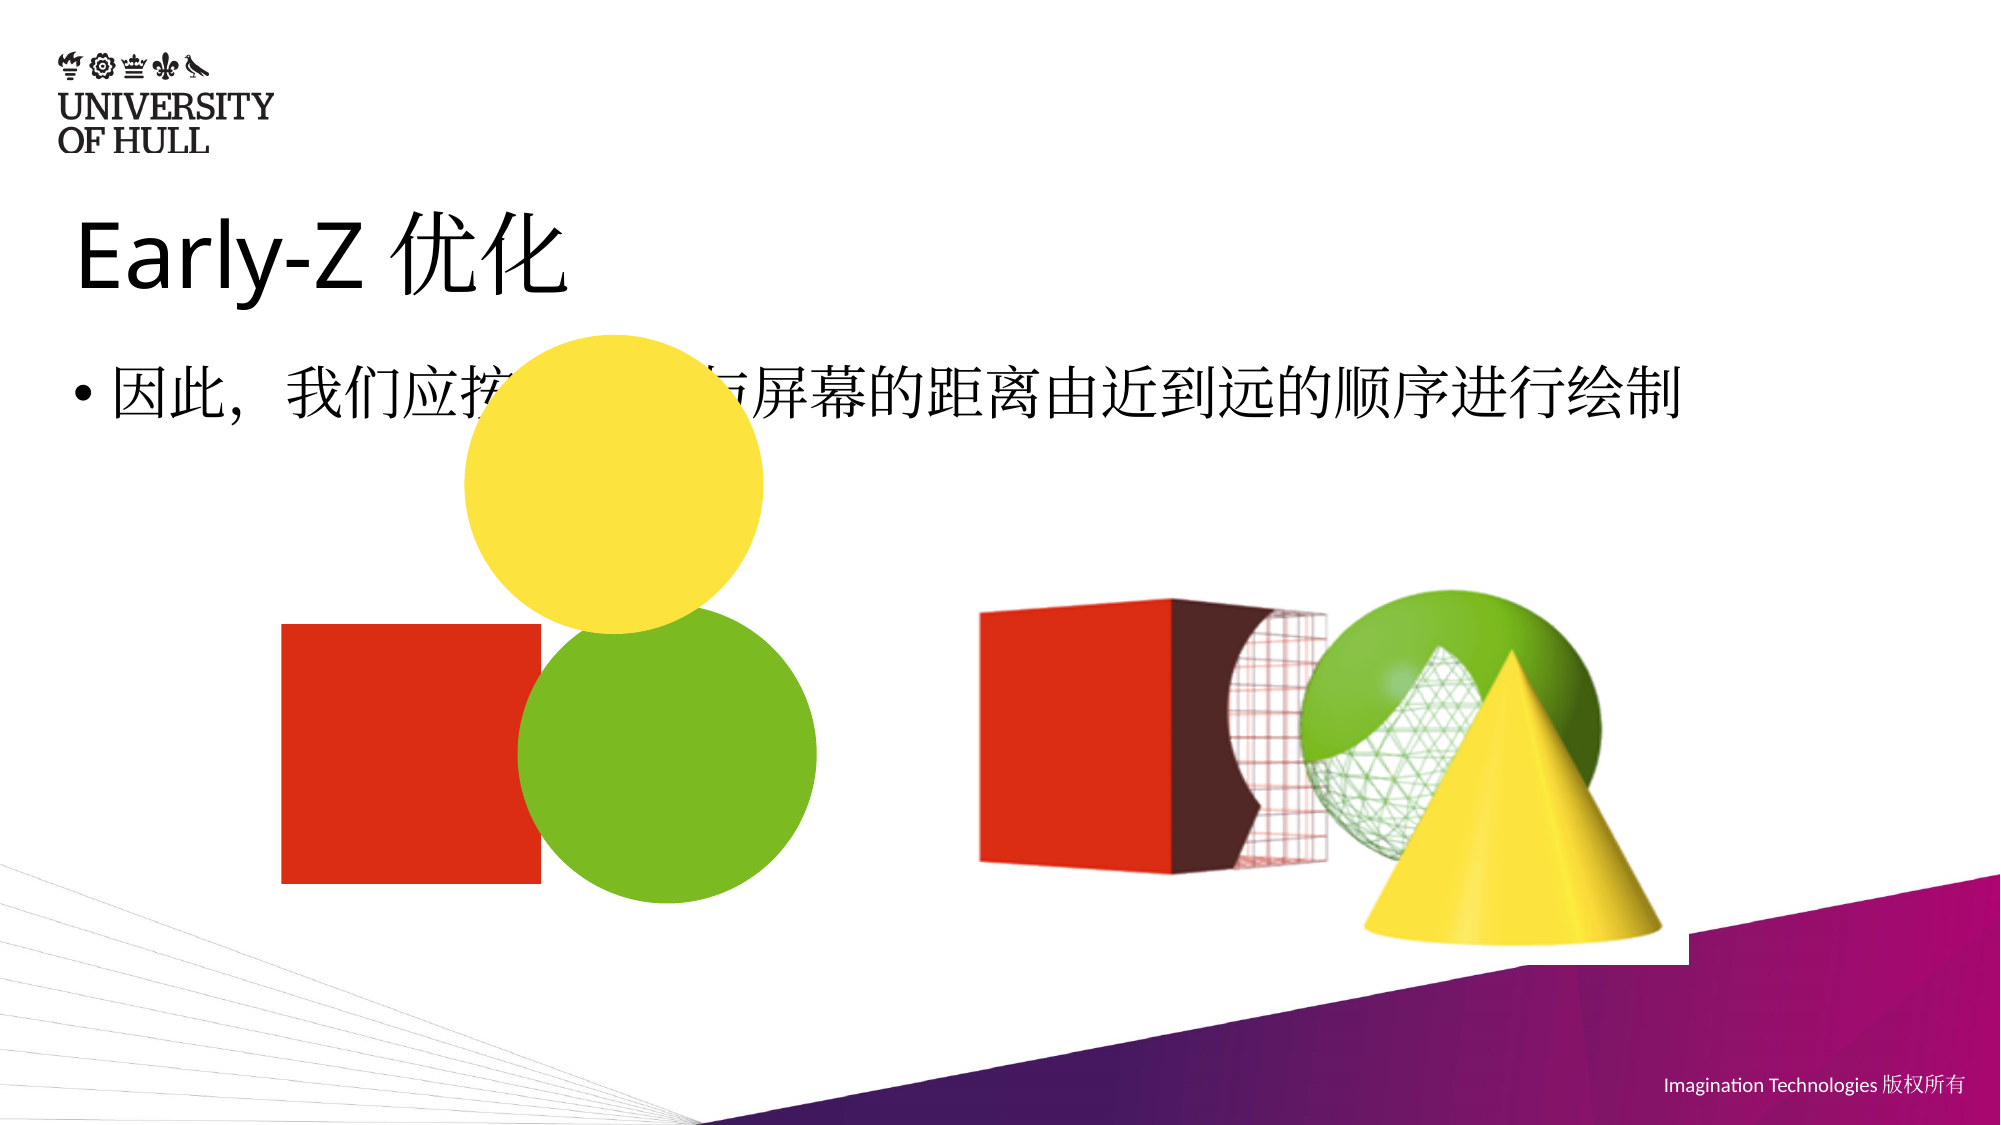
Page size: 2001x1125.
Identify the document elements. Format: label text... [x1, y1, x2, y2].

list 因此，我们应按照对象与屏幕的距离由近到远的顺序进行绘制 [57, 356, 1931, 1074]
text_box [281, 334, 1689, 965]
picture [0, 0, 2000, 1125]
title Early-Z优化 [57, 178, 1931, 340]
